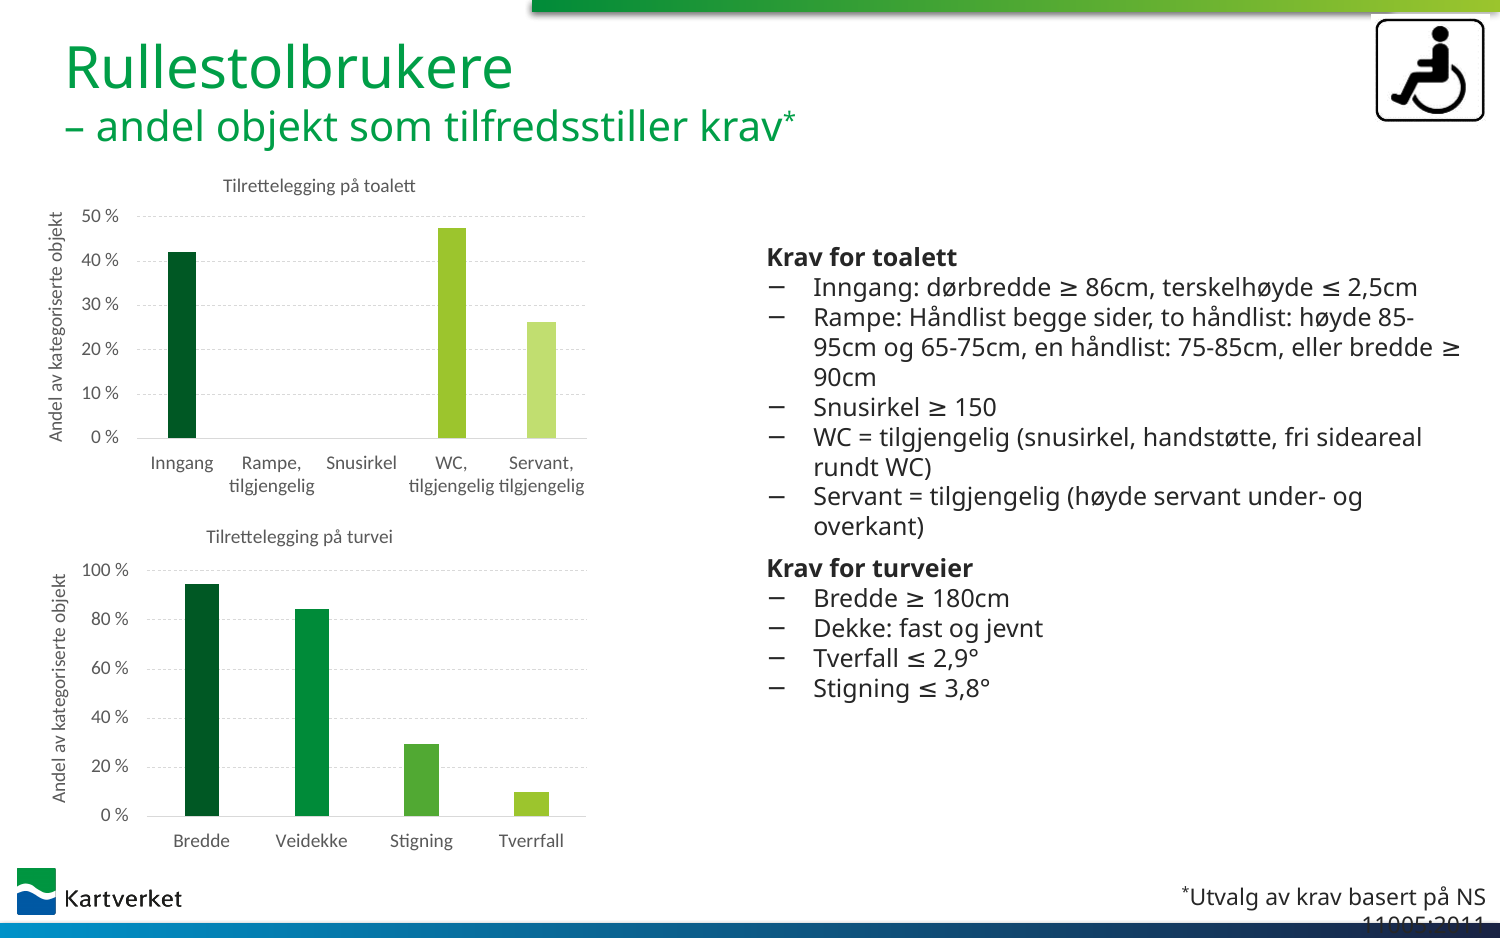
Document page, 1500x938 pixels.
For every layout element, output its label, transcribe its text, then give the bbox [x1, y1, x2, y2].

text_box Krav for toalett Inngang: dørbredde ≥ 86cm, terskelhøyde ≤ 2,5cm Rampe: Håndlist begge sider, to håndlist: høyde 85-95cm og 65-75cm, en håndlist: 75-85cm, eller bredde ≥ 90cm Snusirkel ≥ 150 WC = tilgjengelig (snusirkel, handstøtte, fri sideareal rundt WC) Servant = tilgjengelig (høyde servant under- og overkant) [751, 234, 1483, 545]
text_box Rullestolbrukere – andel objekt som tilfredsstiller krav* [49, 14, 1431, 158]
text_box Krav for turveier Bredde ≥ 180cm Dekke: fast og jevnt Tverfall ≤ 2,9° Stigning ≤ 3,8° [751, 545, 1483, 710]
picture [1371, 13, 1491, 127]
picture [41, 166, 598, 505]
picture [41, 520, 598, 859]
text_box *Utvalg av krav basert på NS 11005:2011 [1068, 873, 1500, 938]
